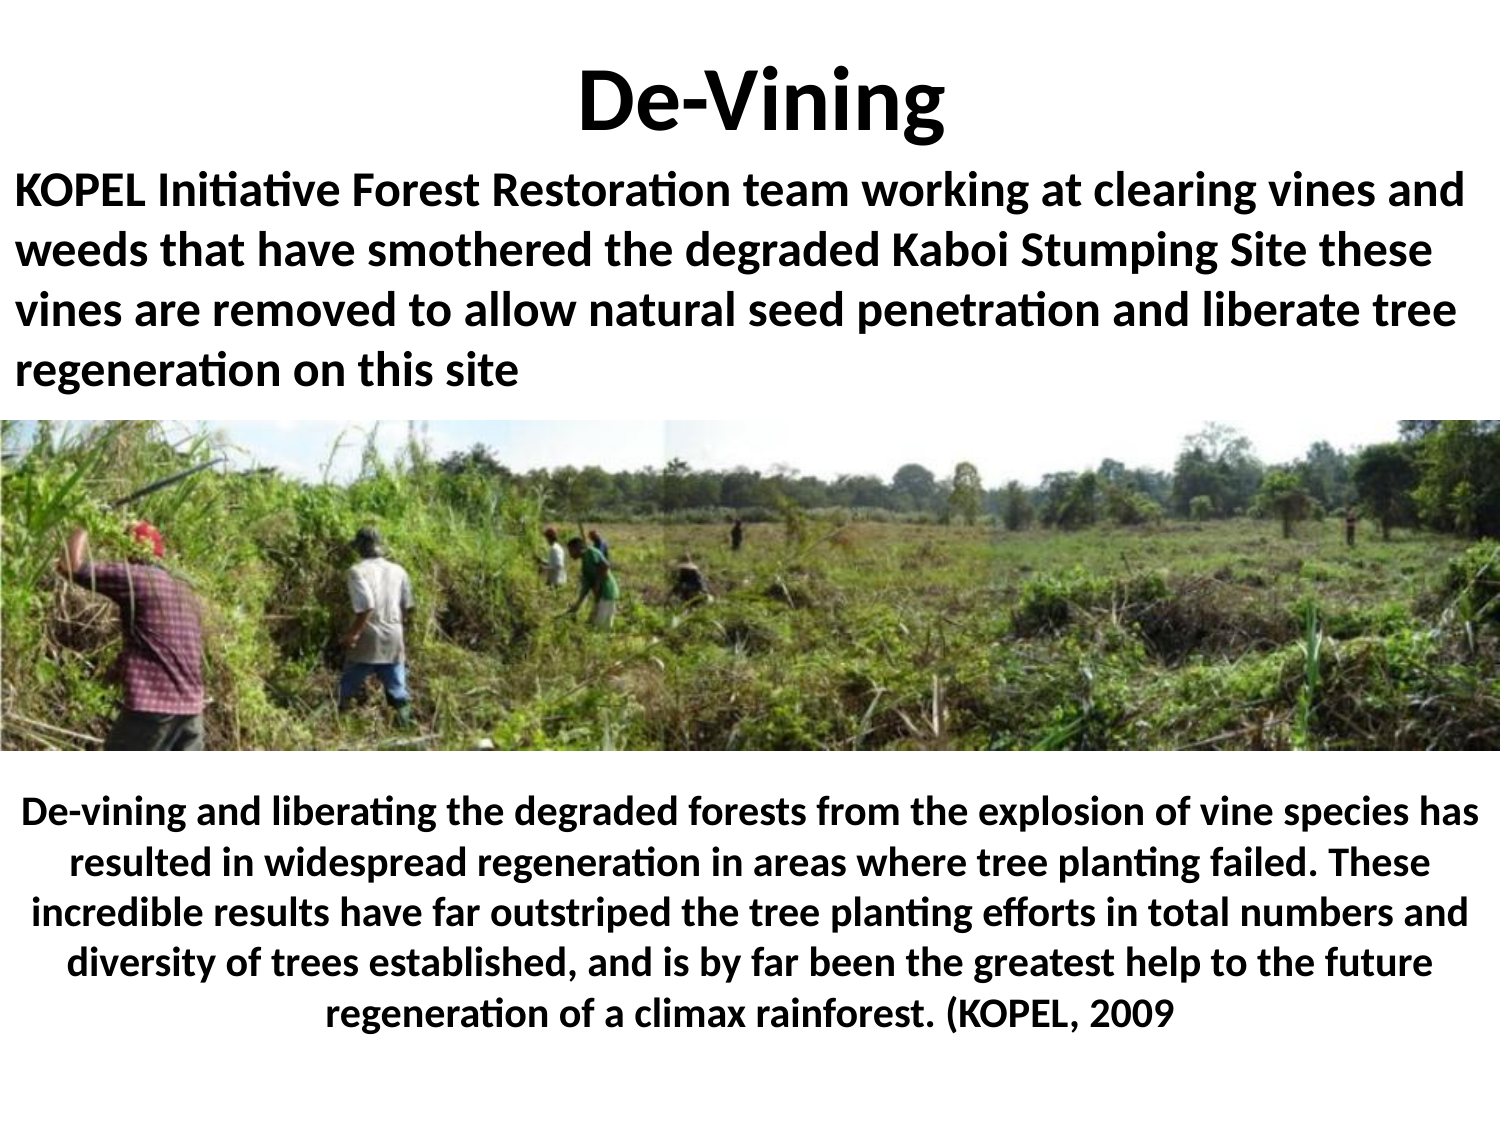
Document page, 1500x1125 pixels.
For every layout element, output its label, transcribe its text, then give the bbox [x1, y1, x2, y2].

text_box KOPEL Initiative Forest Restoration team working at clearing vines and weeds that have smothered the degraded Kaboi Stumping Site these vines are removed to allow natural seed penetration and liberate tree regeneration on this site [0, 148, 1500, 404]
text_box De-Vining [64, 0, 1459, 188]
title De-vining and liberating the degraded forests from the explosion of vine species has resulted in widespread regeneration in areas where tree planting failed. These incredible results have far outstriped the tree planting efforts in total numbers and diversity of trees established, and is by far been the greatest help to the future regeneration of a climax rainforest. (KOPEL, 2009 [0, 775, 1500, 1045]
picture [0, 420, 1500, 751]
